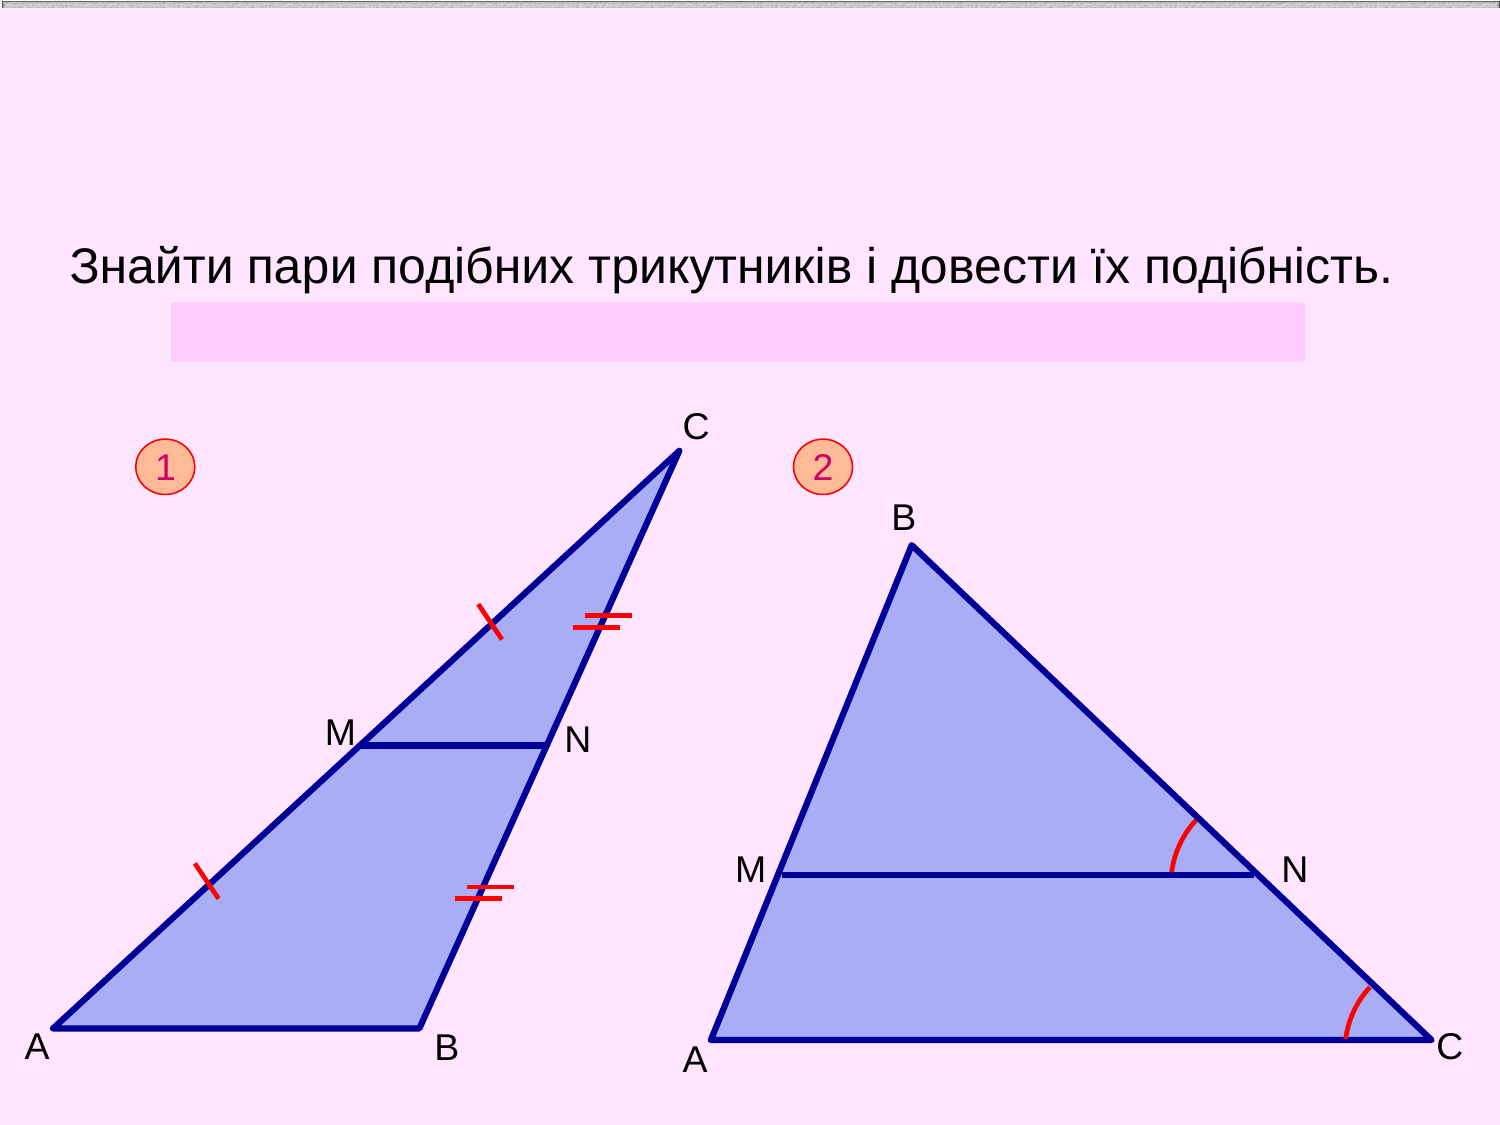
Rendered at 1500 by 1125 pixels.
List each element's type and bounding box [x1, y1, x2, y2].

text_box [0, 0, 31, 7]
picture [31, 0, 1500, 7]
text_box [0, 7, 1500, 1125]
